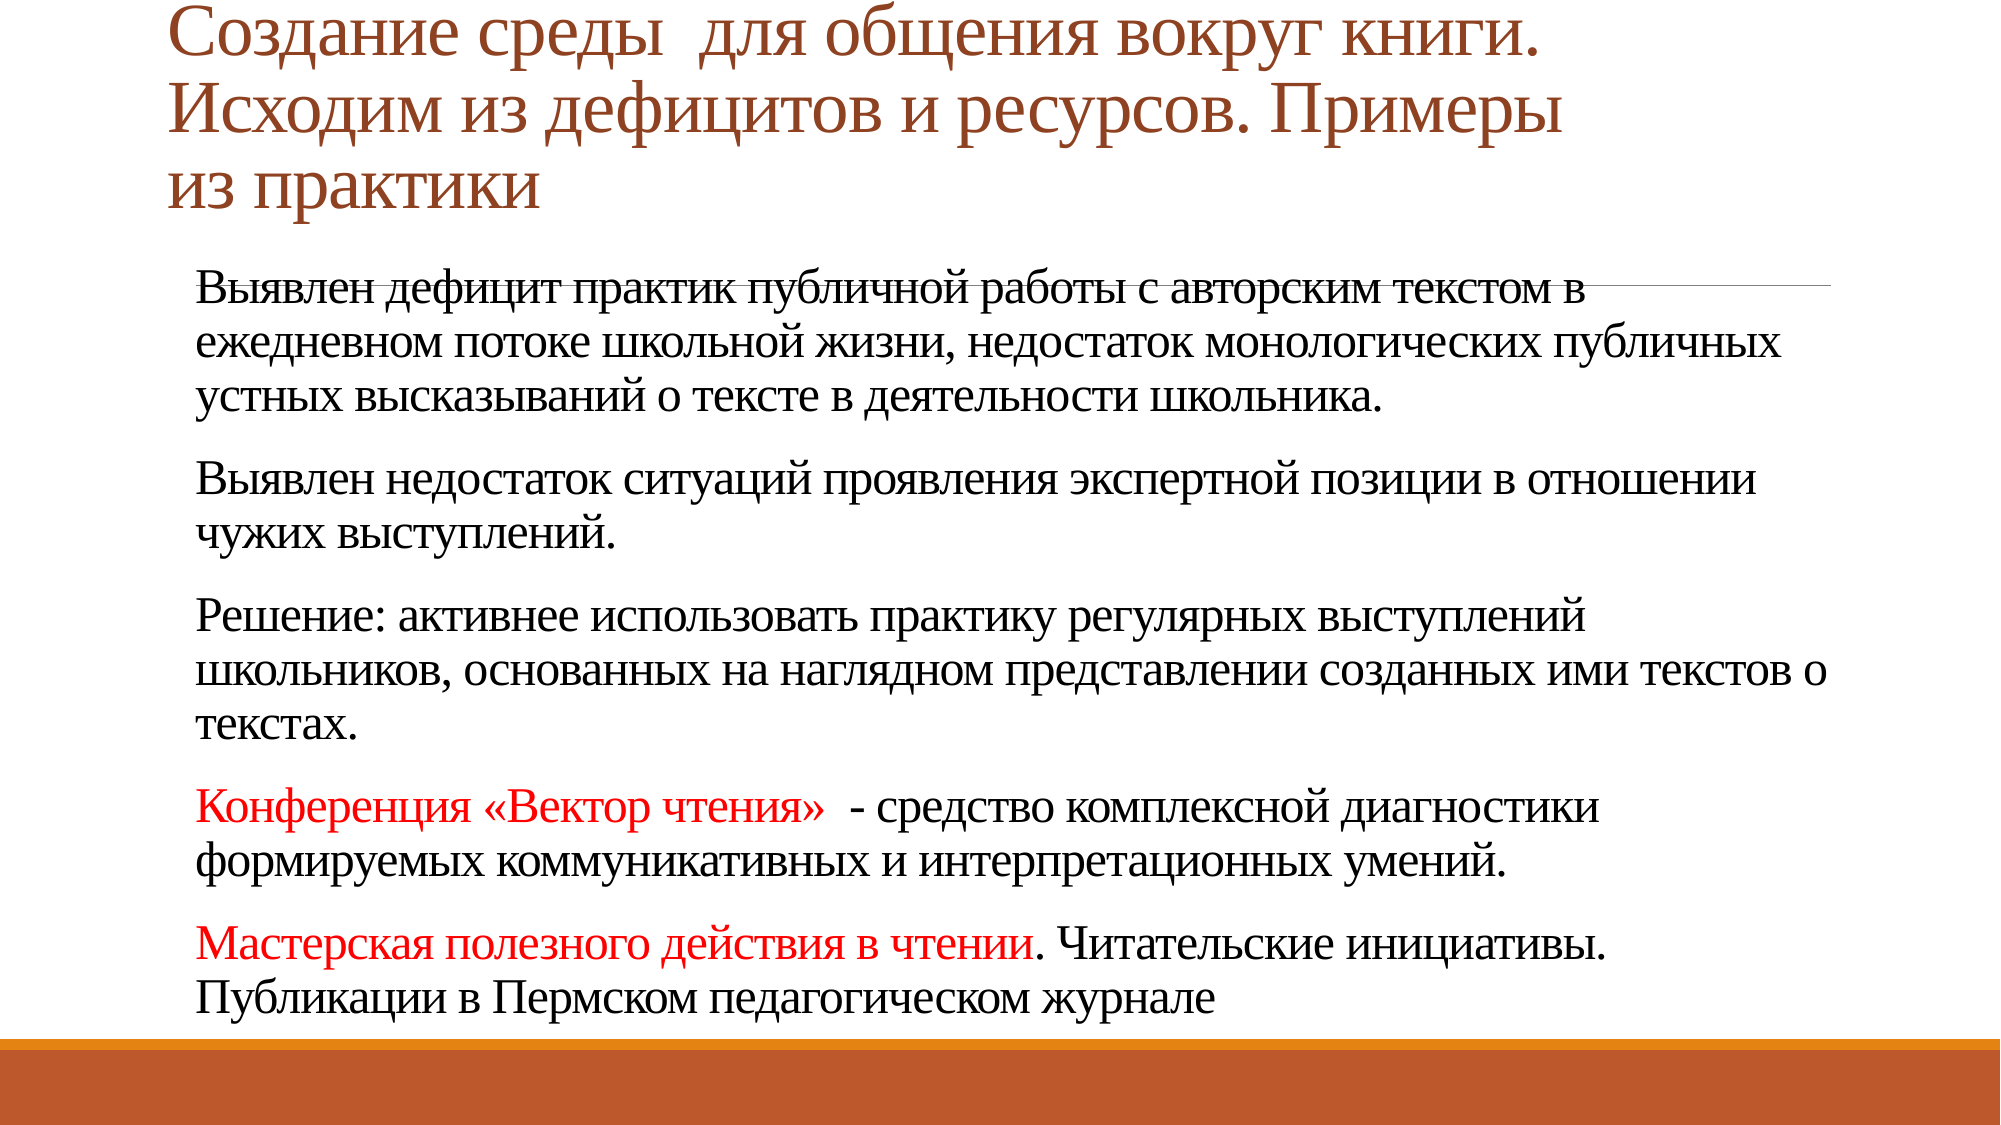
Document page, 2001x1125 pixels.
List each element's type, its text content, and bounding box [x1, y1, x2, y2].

title Создание среды для общения вокруг книги. Исходим из дефицитов и ресурсов. Примеры из практики [152, 47, 1830, 232]
list Выявлен дефицит практик публичной работы с авторским текстом в ежедневном потоке школьной жизни, недостаток монологических публичных устных высказываний о тексте в деятельности школьника. Выявлен недостаток ситуаций проявления экспертной позиции в отношении чужих выступлений. Решение: активнее использовать практику регулярных выступлений школьников, основанных на наглядном представлении созданных ими текстов о текстах. Конференция «Вектор чтения» - средство комплексной диагностики формируемых коммуникативных и интерпретационных умений. Мастерская полезного действия в чтении. Читательские инициативы. Публикации в Пермском педагогическом журнале [180, 252, 1830, 963]
